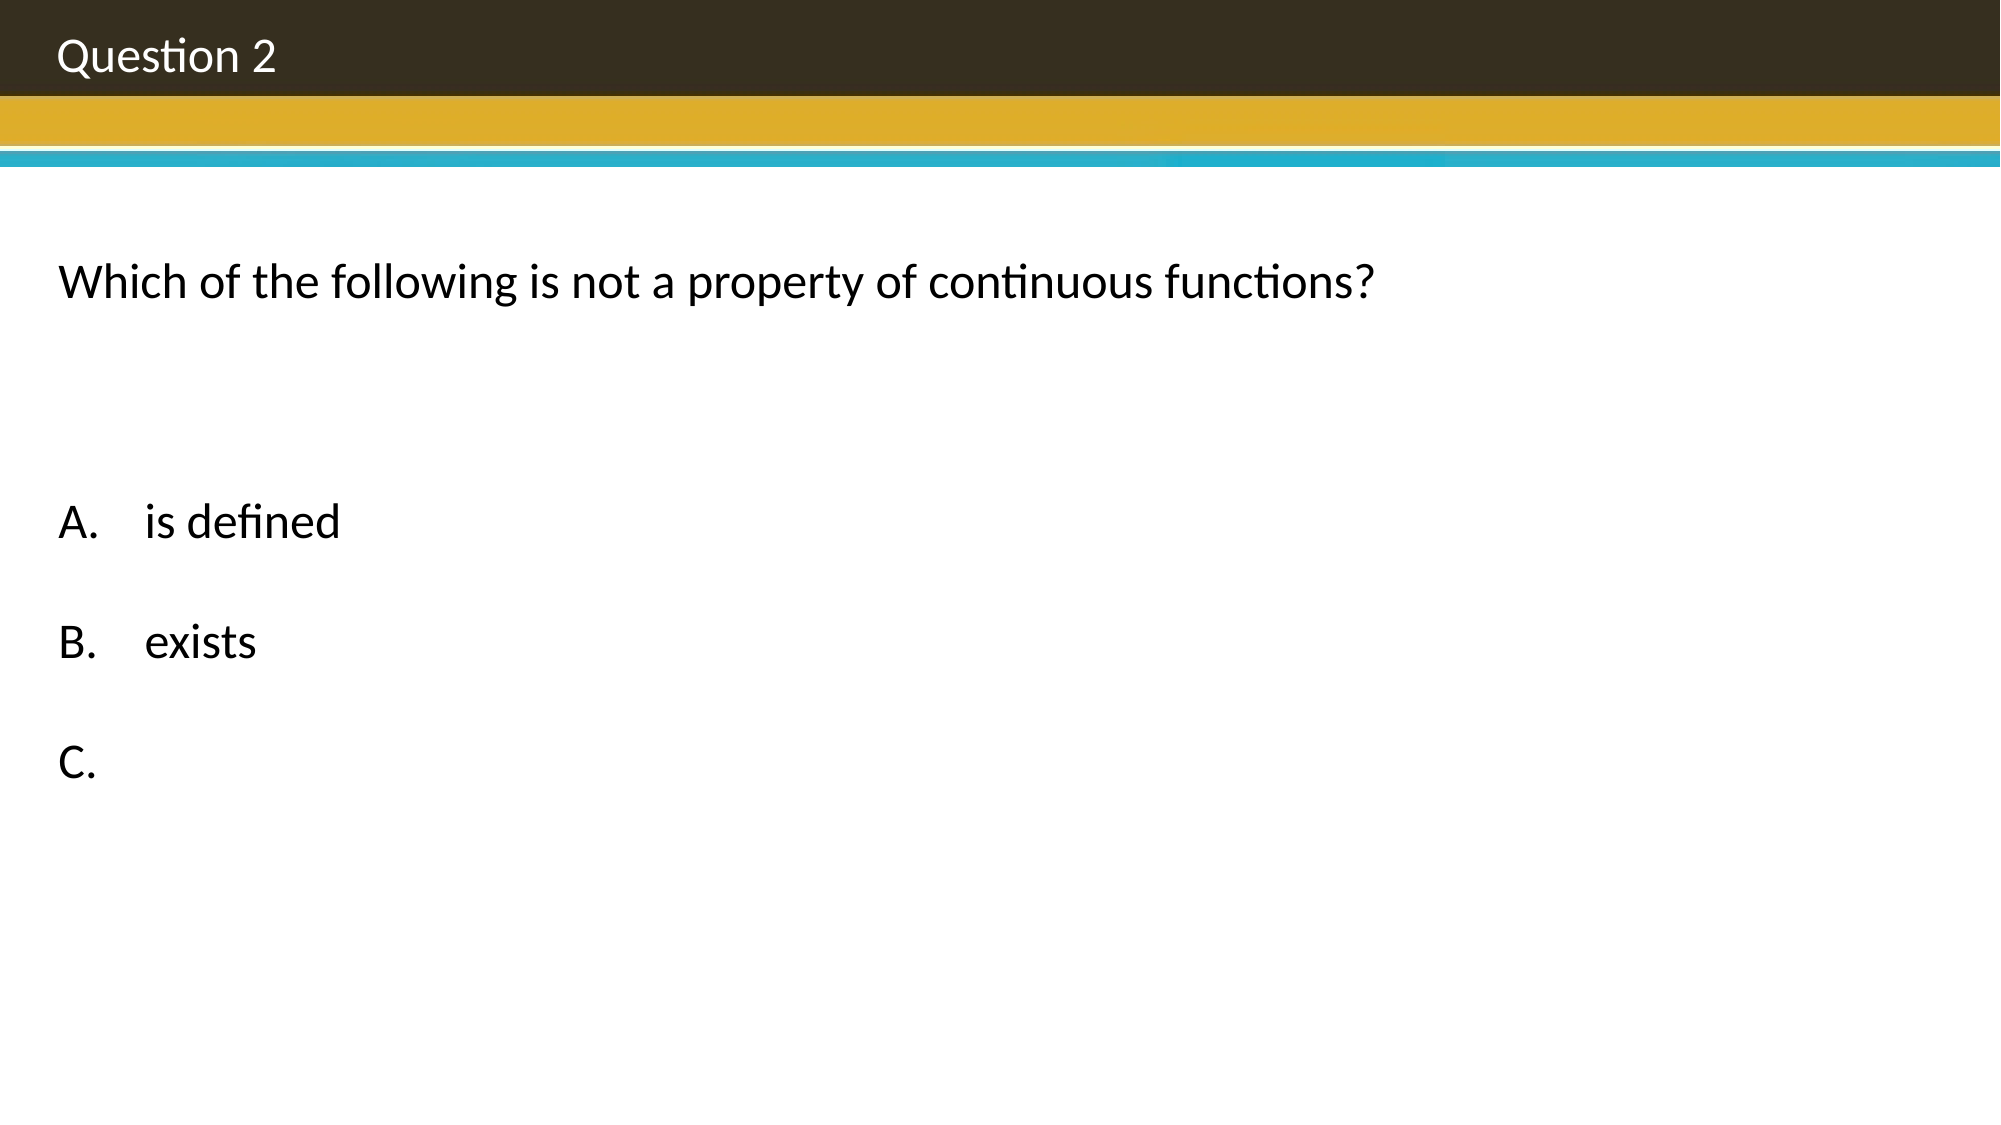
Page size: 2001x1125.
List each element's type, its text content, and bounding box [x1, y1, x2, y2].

text_box Question 2 [41, 14, 293, 90]
picture [0, 0, 2000, 167]
